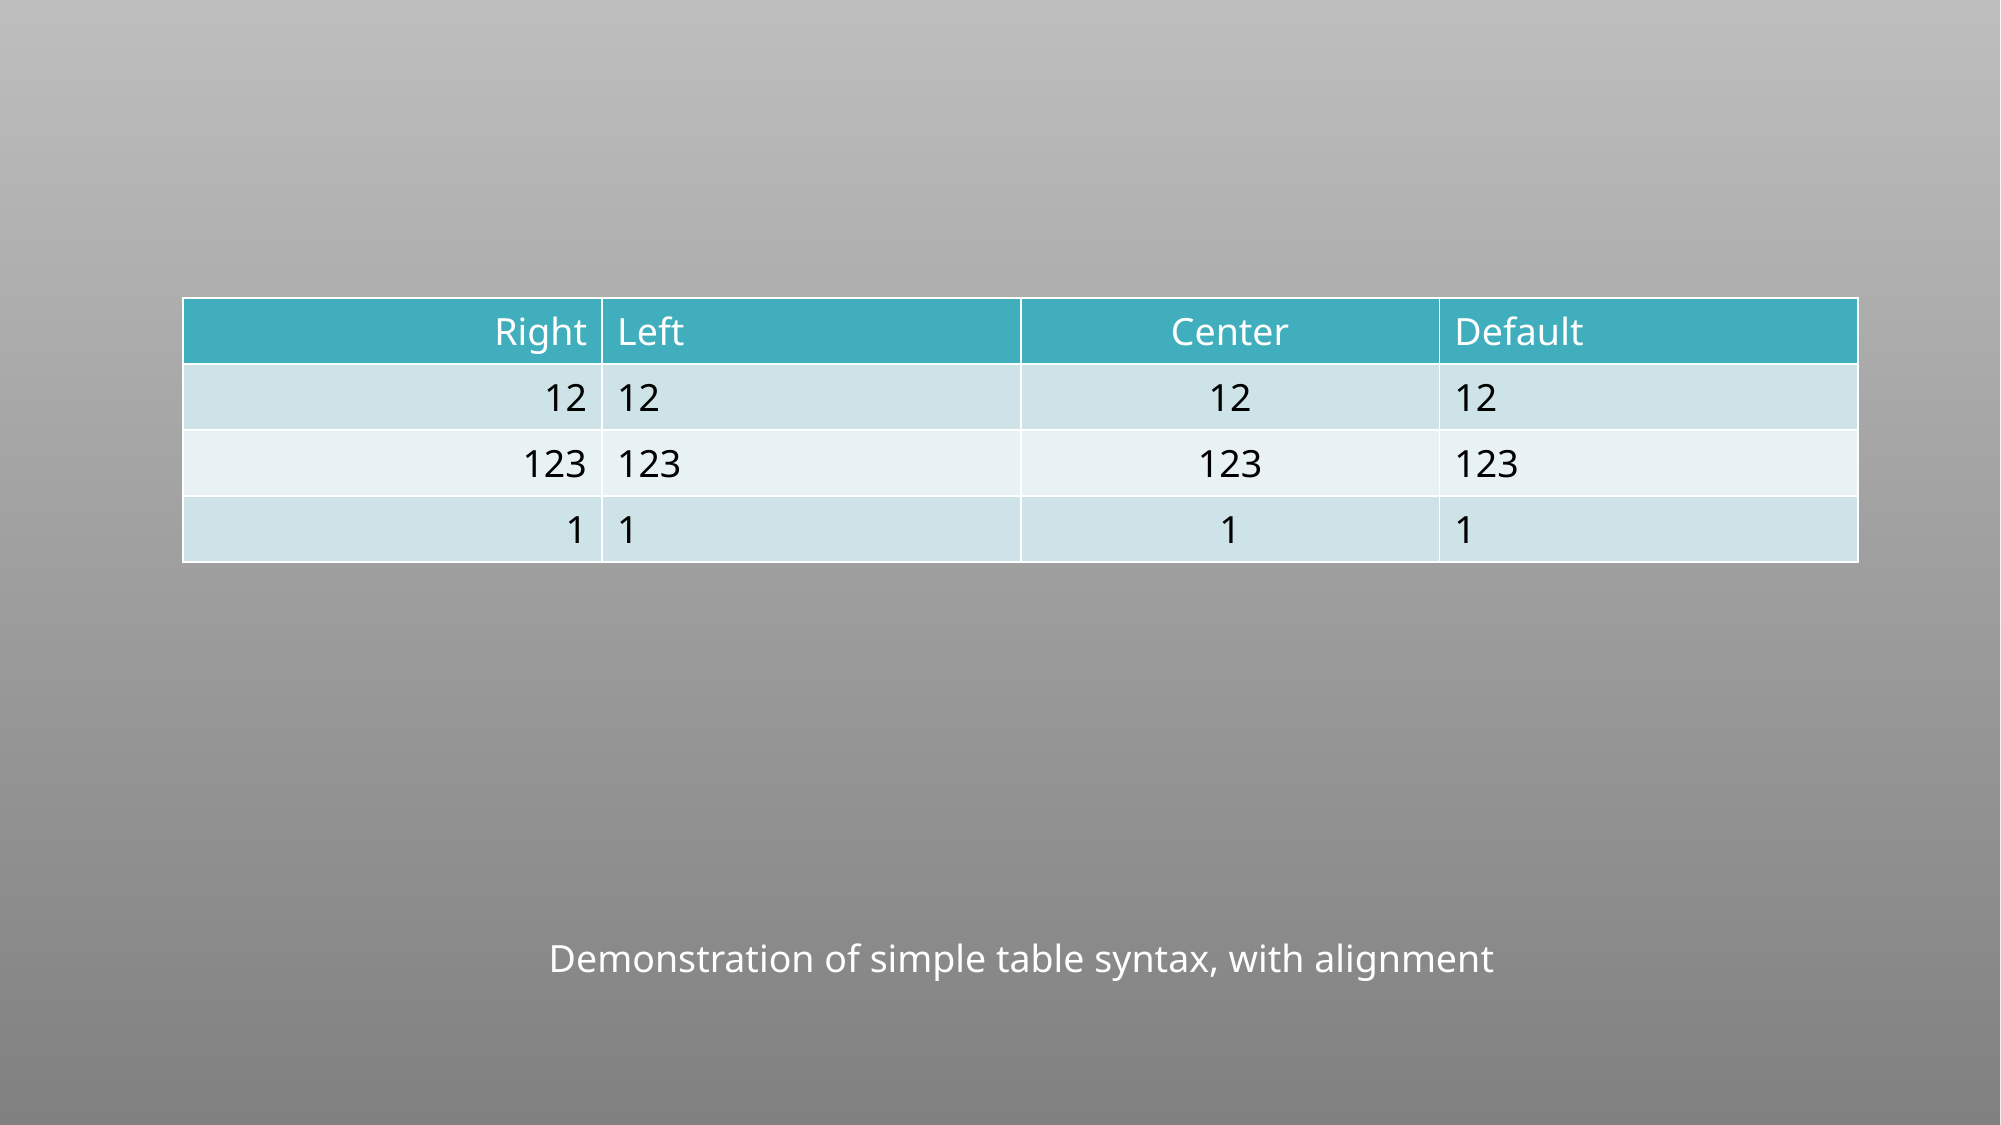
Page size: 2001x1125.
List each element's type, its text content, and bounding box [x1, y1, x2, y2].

text_box Demonstration of simple table syntax, with alignment [183, 927, 1861, 1011]
table_cell 1 [1440, 497, 1857, 561]
table_header Left [603, 299, 1020, 363]
table_cell 12 [1440, 365, 1857, 429]
table_cell 12 [1022, 365, 1439, 429]
table_cell 1 [603, 497, 1020, 561]
table_cell 12 [603, 365, 1020, 429]
table_cell 1 [184, 497, 601, 561]
table_header Center [1022, 299, 1439, 363]
table_header Default [1440, 299, 1857, 363]
table_cell 123 [1440, 431, 1857, 495]
table_header Right [184, 299, 601, 363]
table_cell 123 [603, 431, 1020, 495]
table_cell 12 [184, 365, 601, 429]
table_cell 1 [1022, 497, 1439, 561]
picture [0, 0, 2001, 1125]
table_cell 123 [184, 431, 601, 495]
table_cell 123 [1022, 431, 1439, 495]
